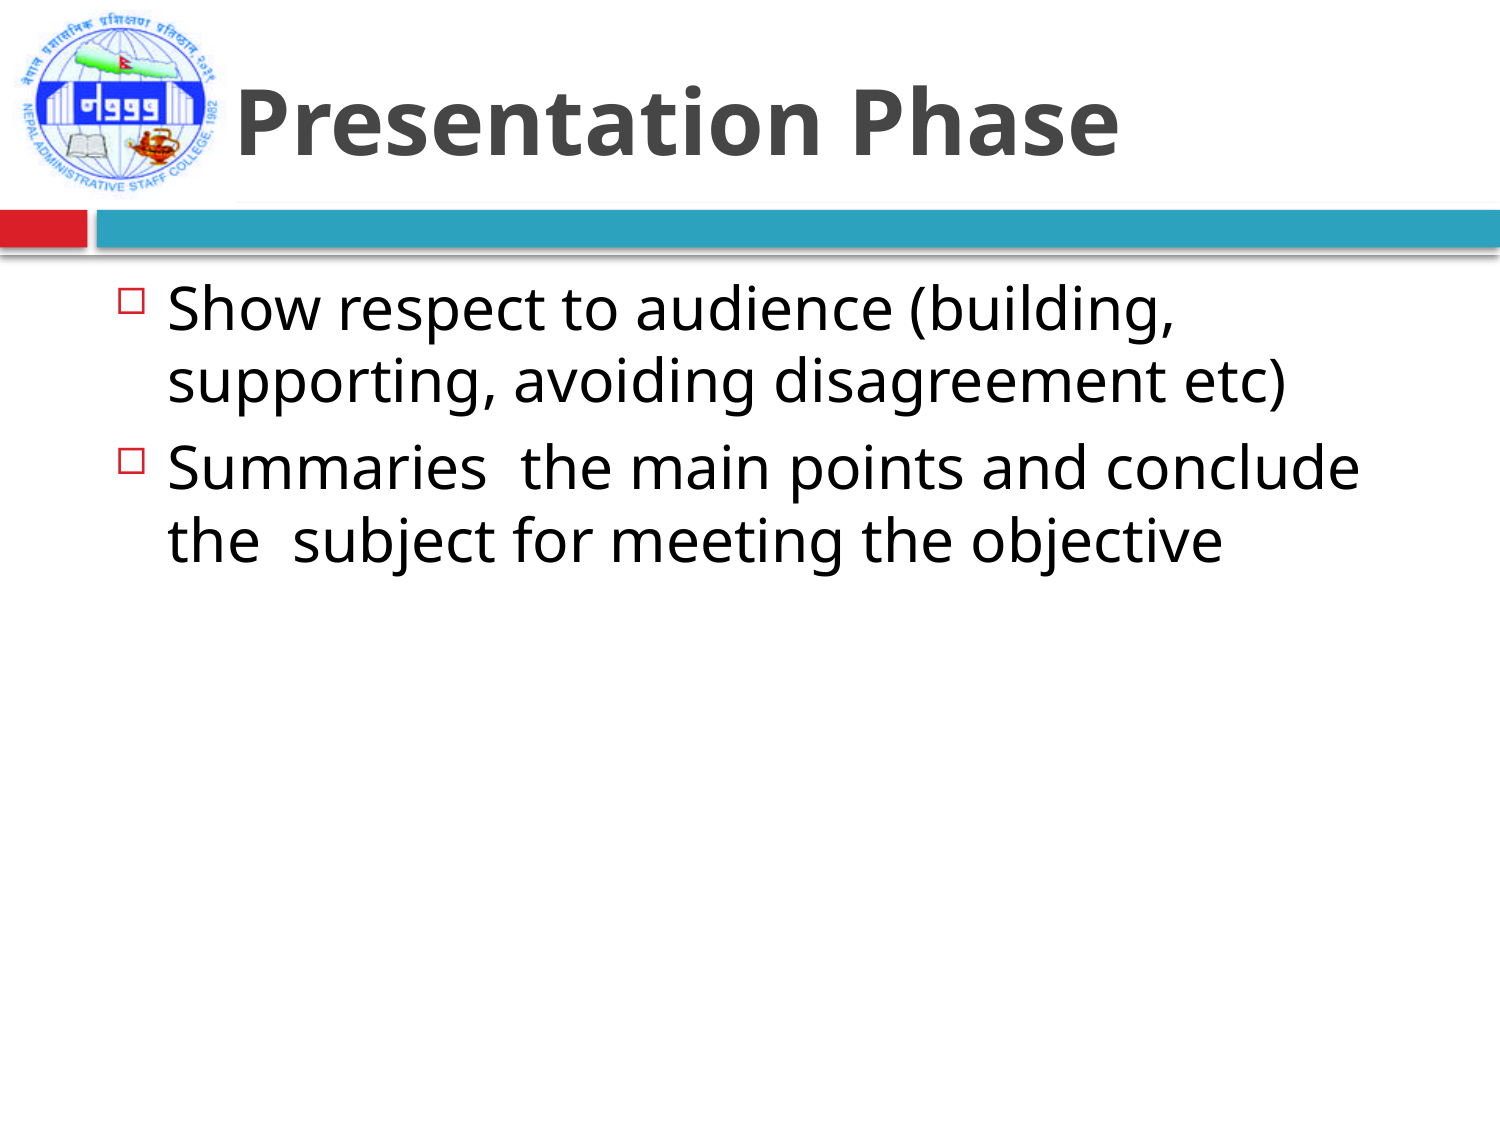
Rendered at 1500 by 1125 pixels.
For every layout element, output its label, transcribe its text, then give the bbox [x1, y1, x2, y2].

title Presentation Phase [218, 37, 1471, 200]
list Show respect to audience (building, supporting, avoiding disagreement etc) Summaries the main points and conclude the subject for meeting the objective [100, 262, 1438, 1000]
picture [1, 0, 236, 208]
